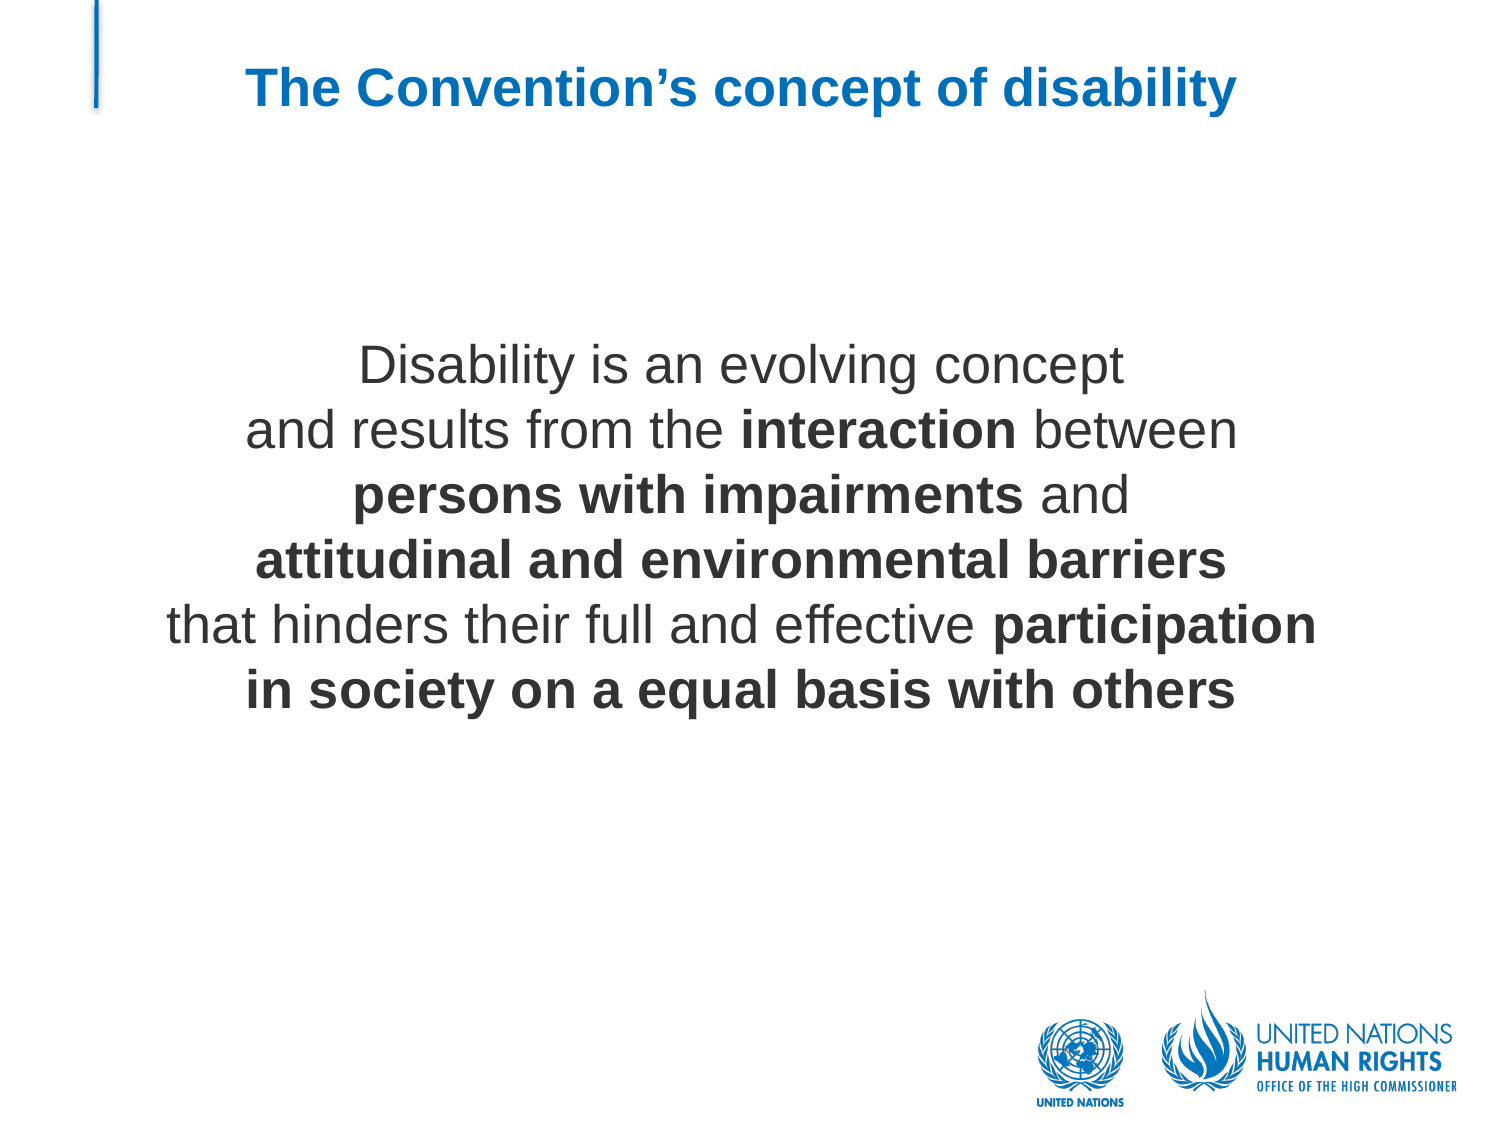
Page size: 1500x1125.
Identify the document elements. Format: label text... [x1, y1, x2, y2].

picture [1037, 990, 1457, 1107]
title The Convention’s concept of disability [121, 45, 1363, 224]
list Disability is an evolving concept and results from the interaction between persons with impairments and attitudinal and environmental barriers that hinders their full and effective participation in society on a equal basis with others [121, 245, 1363, 981]
